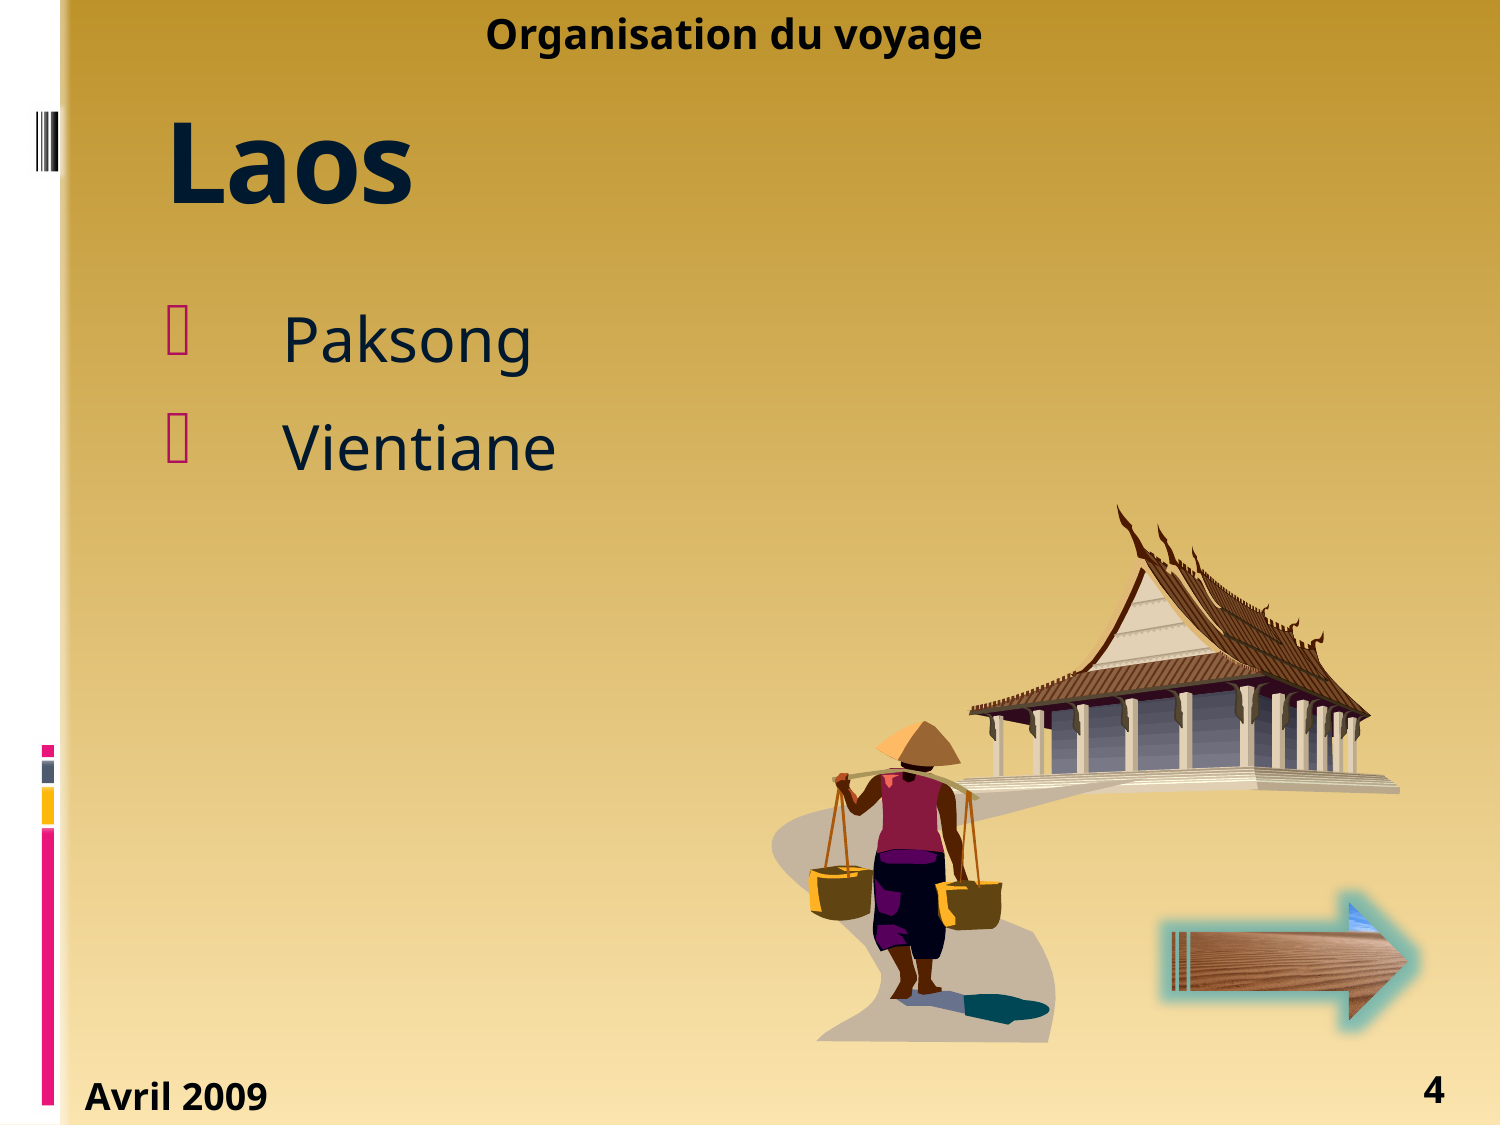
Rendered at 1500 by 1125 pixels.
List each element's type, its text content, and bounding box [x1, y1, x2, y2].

footer Organisation du voyage [445, 0, 1024, 73]
list Paksong Vientiane [150, 292, 1425, 1043]
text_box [737, 491, 1409, 1044]
slide_number 4 [1408, 1055, 1500, 1125]
slide_number Avril 2009 [70, 1065, 340, 1125]
title Laos [150, 83, 1425, 234]
